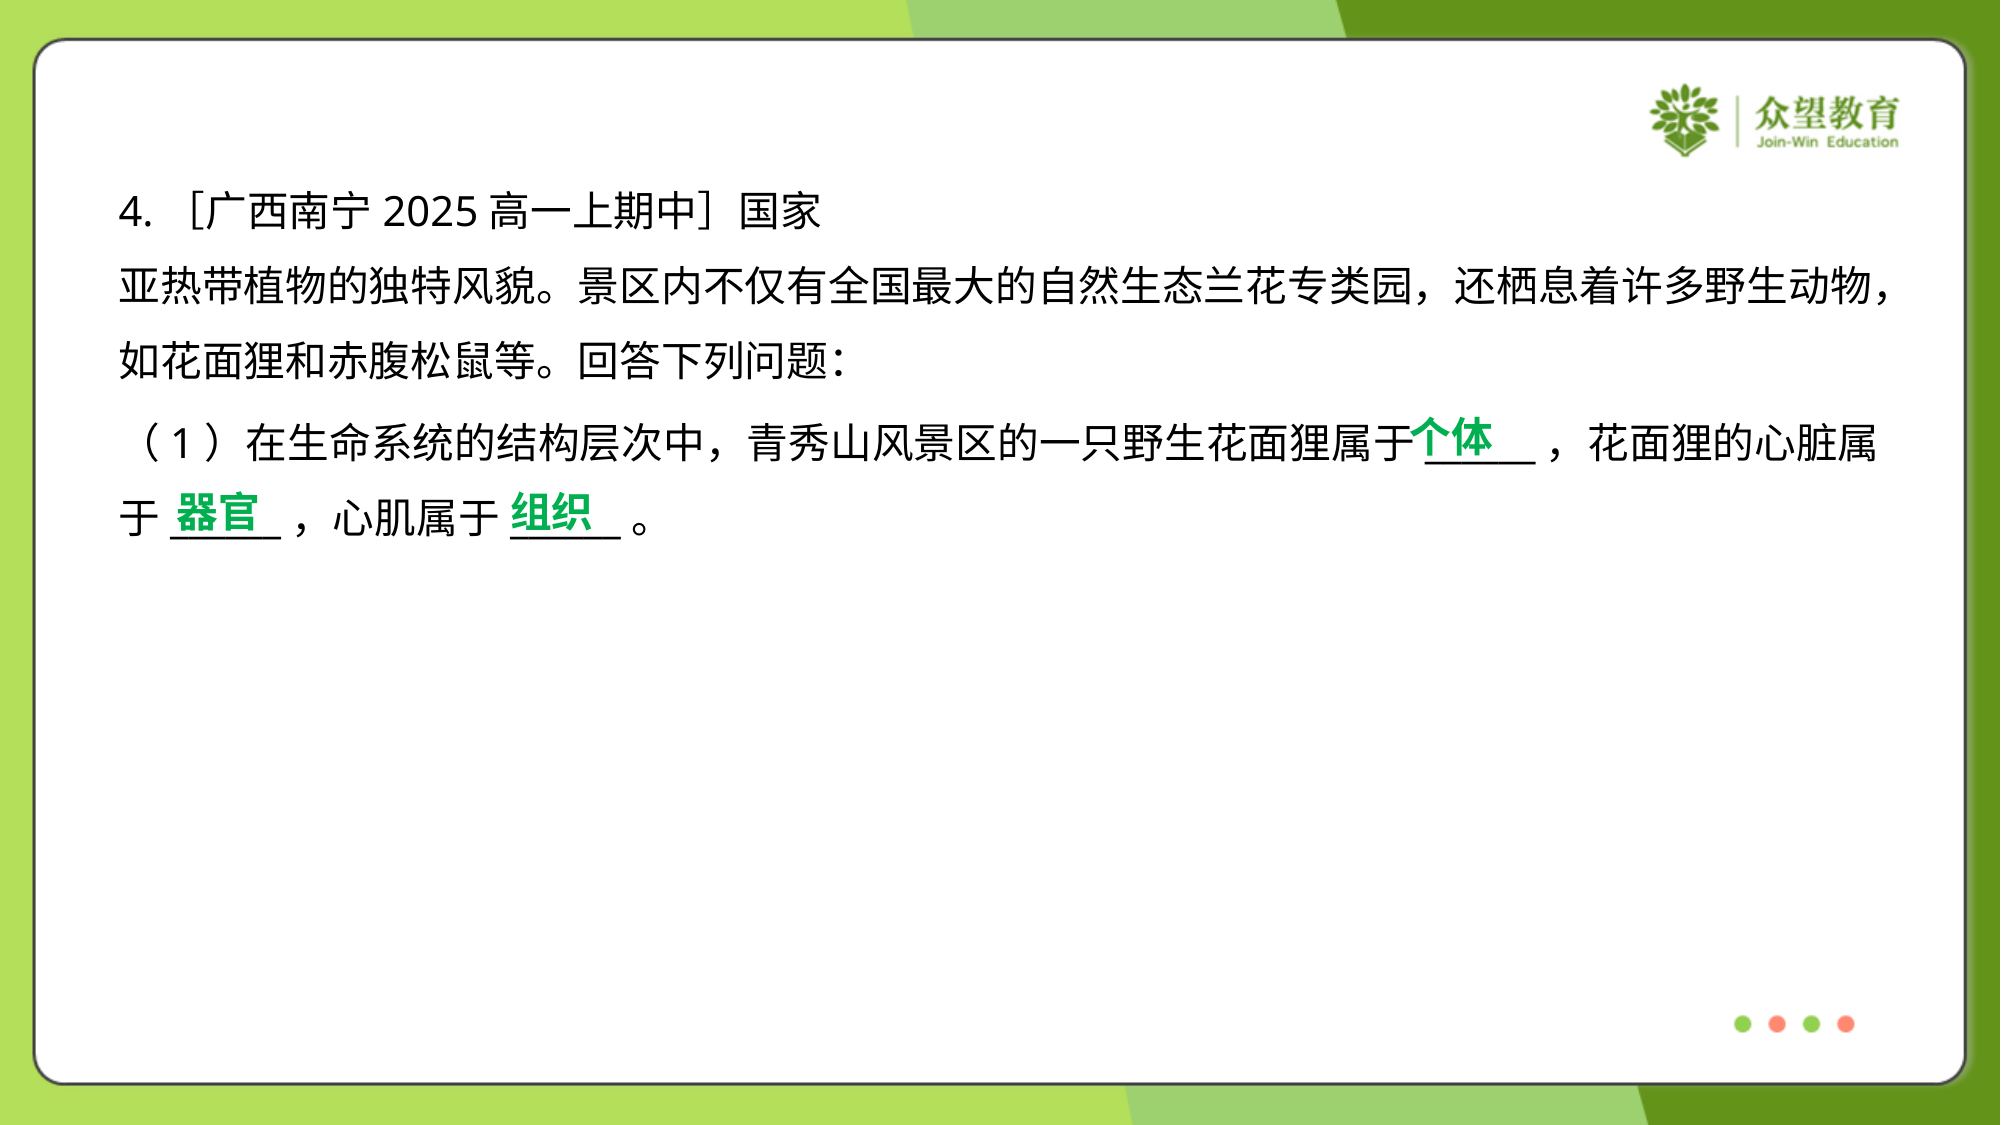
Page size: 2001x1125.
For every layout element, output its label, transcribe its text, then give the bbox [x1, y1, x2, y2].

picture [0, 0, 2000, 1125]
text_box 个体 [1394, 385, 1509, 461]
text_box （1）在生命系统的结构层次中，青秀山风景区的一只野生花面狸属于______，花面狸的心脏属 于______，心肌属于______。 [118, 392, 1883, 542]
text_box 器官 [161, 460, 276, 536]
text_box 组织 [495, 460, 609, 536]
